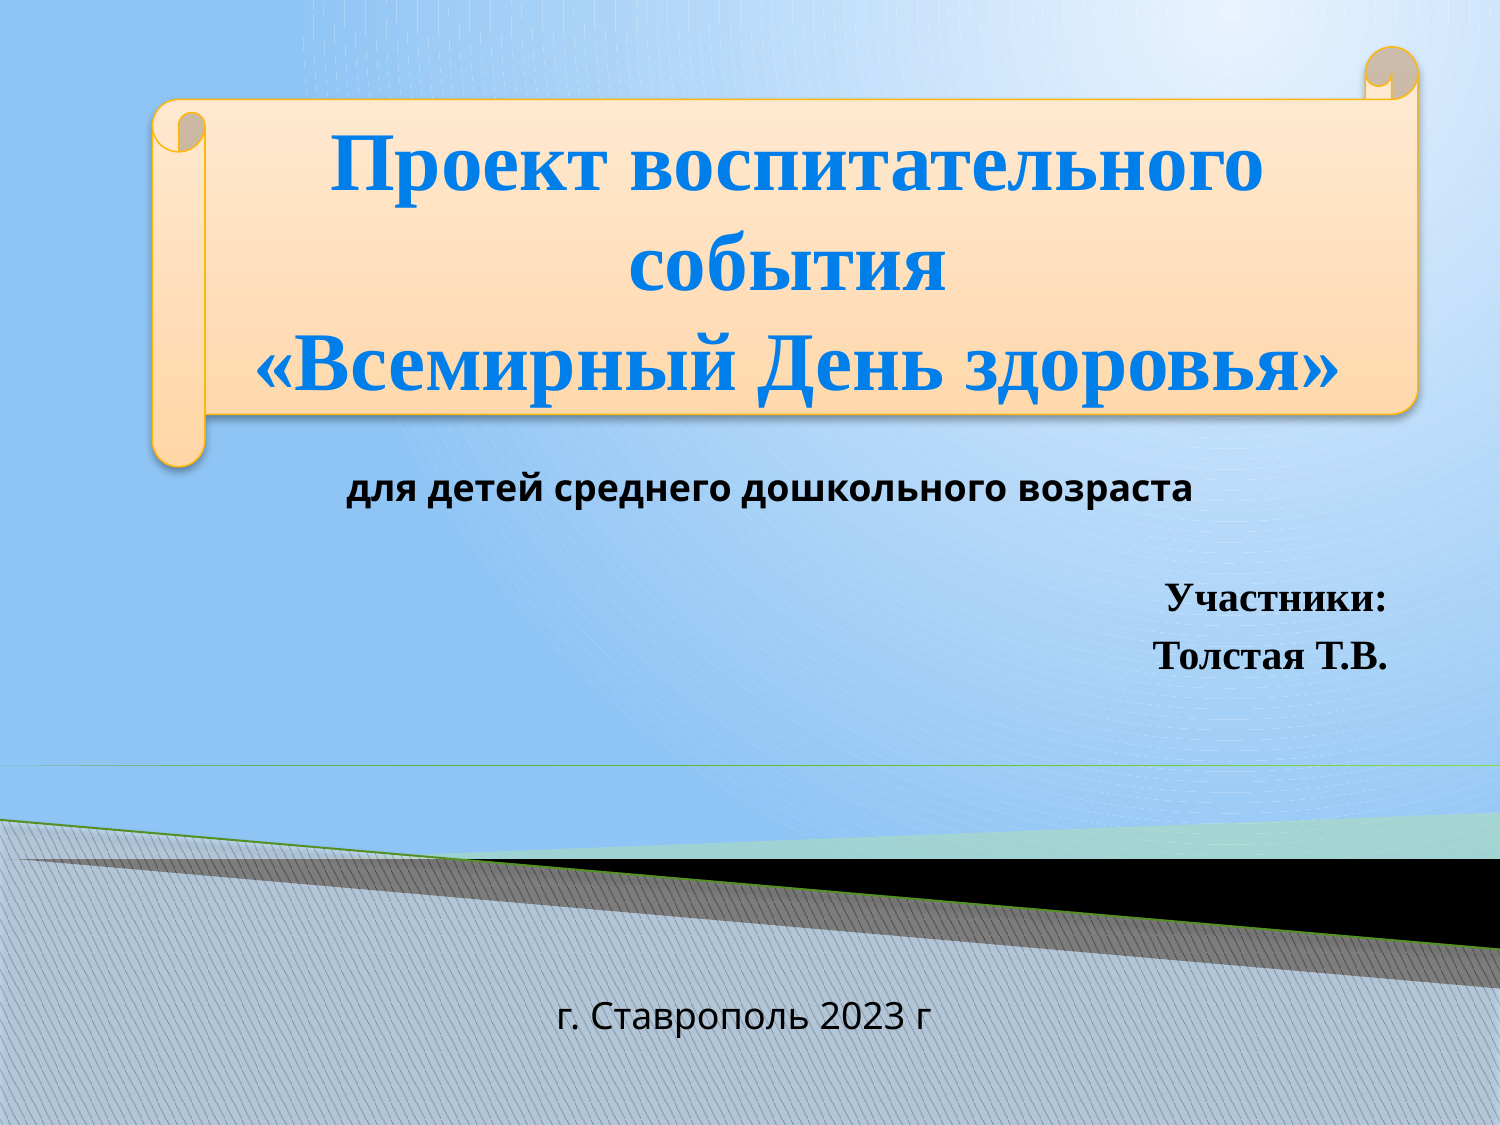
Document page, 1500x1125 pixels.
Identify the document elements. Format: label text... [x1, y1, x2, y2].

text_box г. Ставрополь 2023 г [541, 984, 947, 1045]
text_box для детей среднего дошкольного возраста [187, 456, 1306, 516]
text_box Проект воспитательного события «Всемирный День здоровья» [151, 46, 1419, 468]
picture [5, 859, 1500, 989]
subtitle Участники: Толстая Т.В. [1104, 562, 1407, 844]
